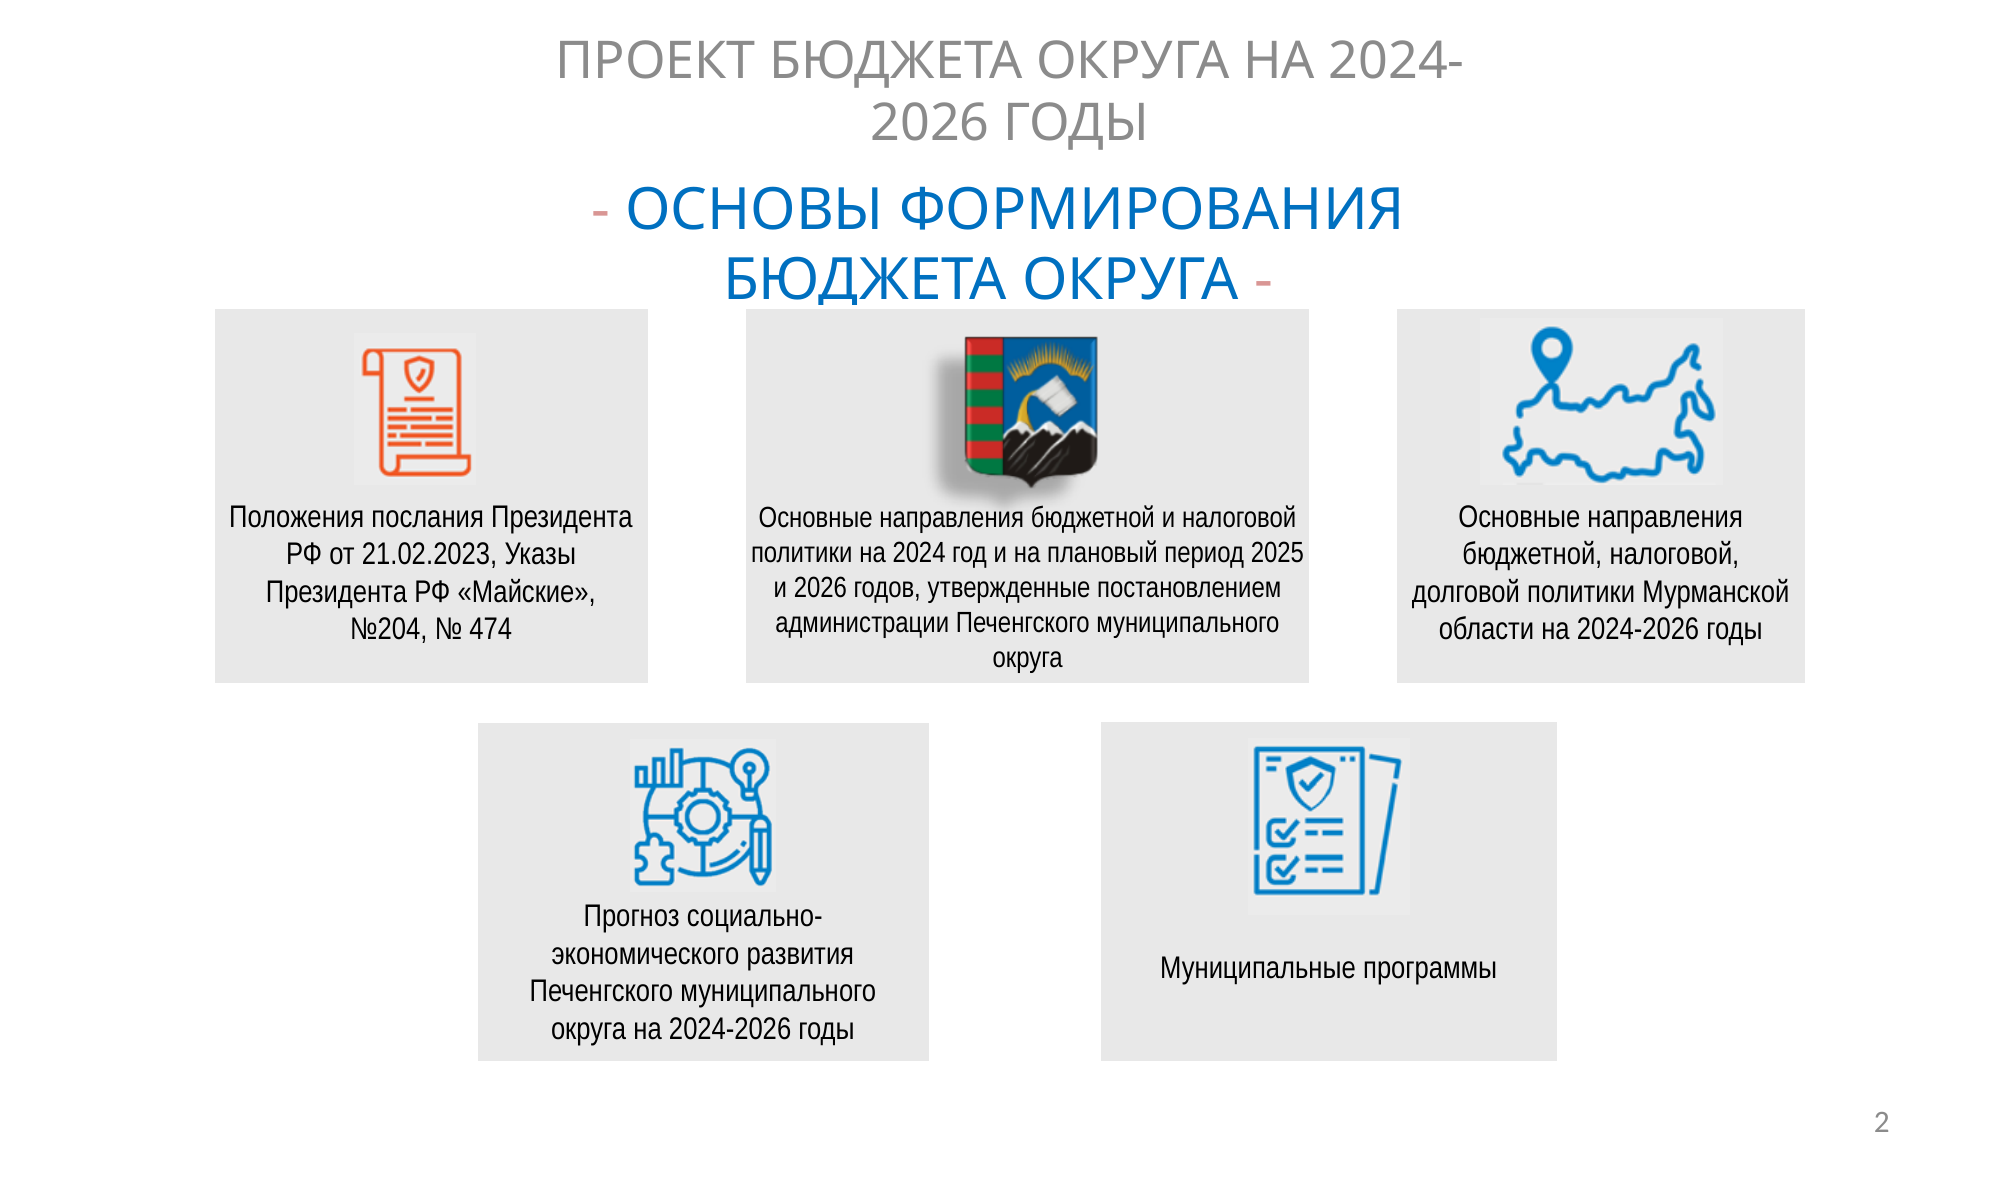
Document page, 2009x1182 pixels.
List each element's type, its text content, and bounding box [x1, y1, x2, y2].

slide_number 2 [1439, 1094, 1908, 1158]
text_box Основные направления бюджетной и налоговой политики на 2024 год и на плановый период 2025 и 2026 годов, утвержденные постановлением администрации Печенгского муниципального округа [742, 305, 1313, 687]
text_box Муниципальные программы [1097, 718, 1561, 1065]
picture [1479, 318, 1723, 485]
picture [630, 739, 777, 892]
text_box Положения послания Президента РФ от 21.02.2023, Указы Президента РФ «Майские», №204, № 474 [211, 305, 652, 687]
picture [1248, 738, 1410, 915]
text_box Прогноз социально-экономического развития Печенгского муниципального округа на 2024-2026 годы [474, 718, 933, 1065]
text_box Основные направления бюджетной, налоговой, долговой политики Мурманской области на 2024-2026 годы [1393, 305, 1809, 687]
picture [354, 332, 476, 485]
text_box - ОСНОВЫ ФОРМИРОВАНИЯ БЮДЖЕТА ОКРУГА - [448, 164, 1548, 319]
footer ПРОЕКТ БЮДЖЕТА ОКРУГА НА 2024-2026 ГОДЫ [508, 59, 1513, 119]
picture [914, 333, 1099, 532]
